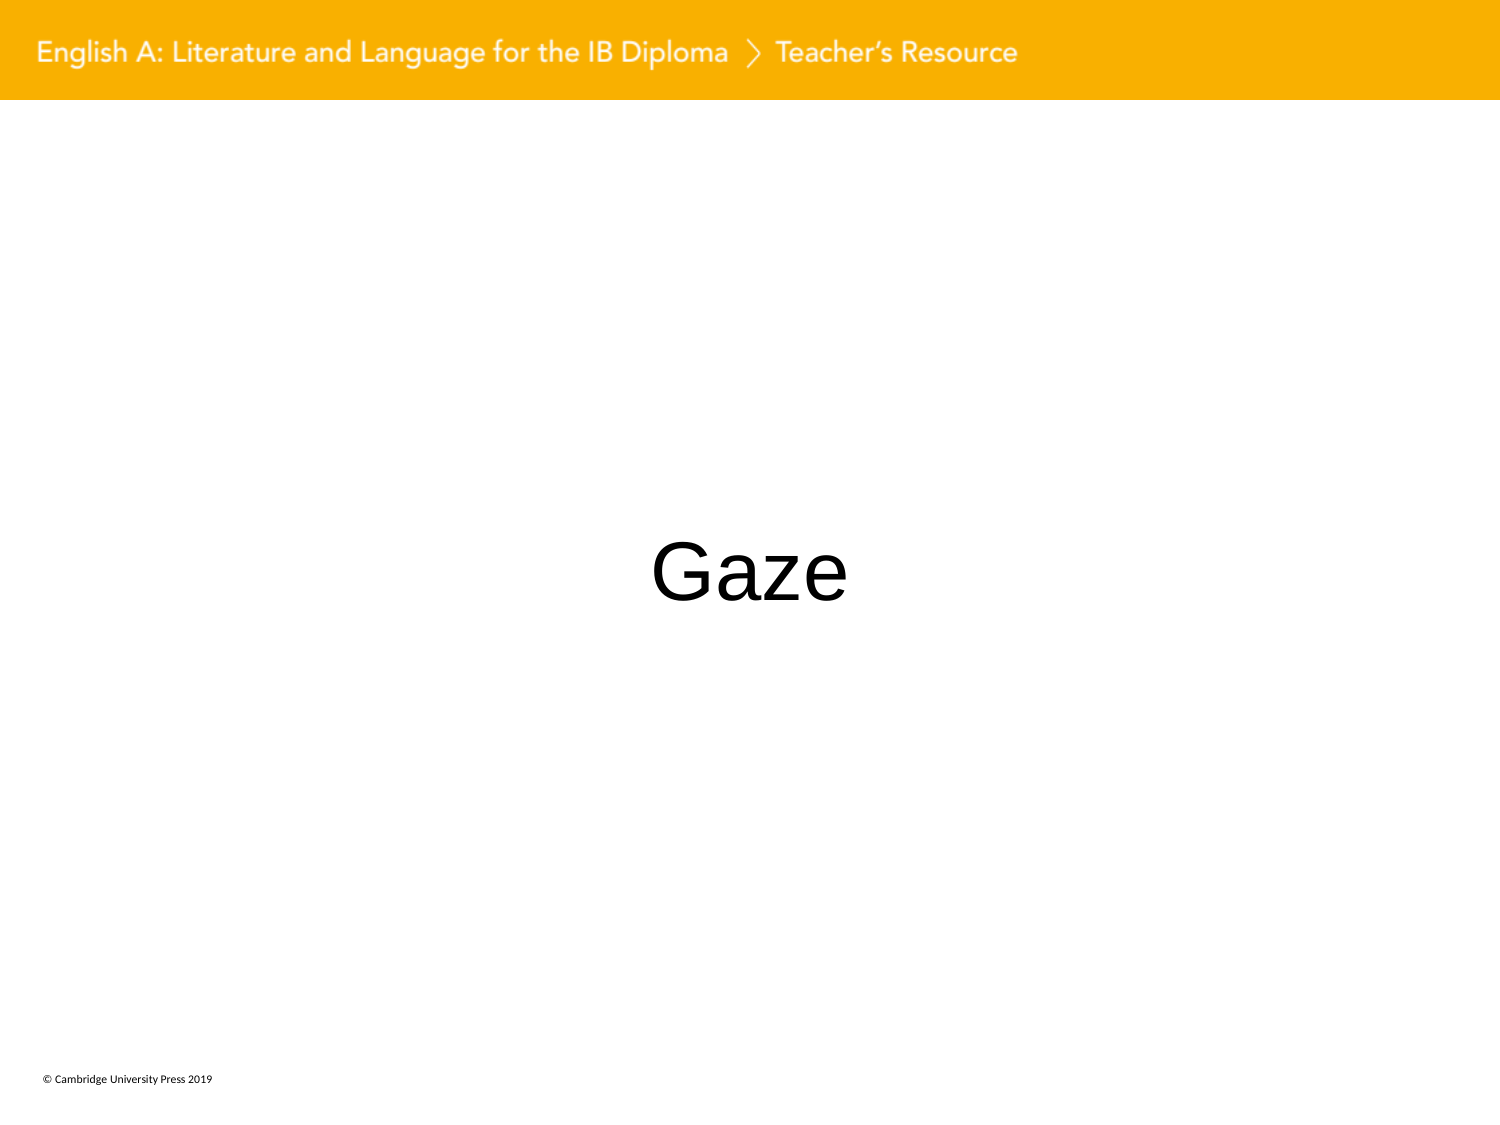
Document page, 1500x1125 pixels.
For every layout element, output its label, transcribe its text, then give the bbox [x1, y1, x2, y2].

subtitle © Cambridge University Press 2019 [27, 1063, 1388, 1093]
title Gaze [112, 201, 1388, 1001]
picture [0, 0, 1500, 101]
